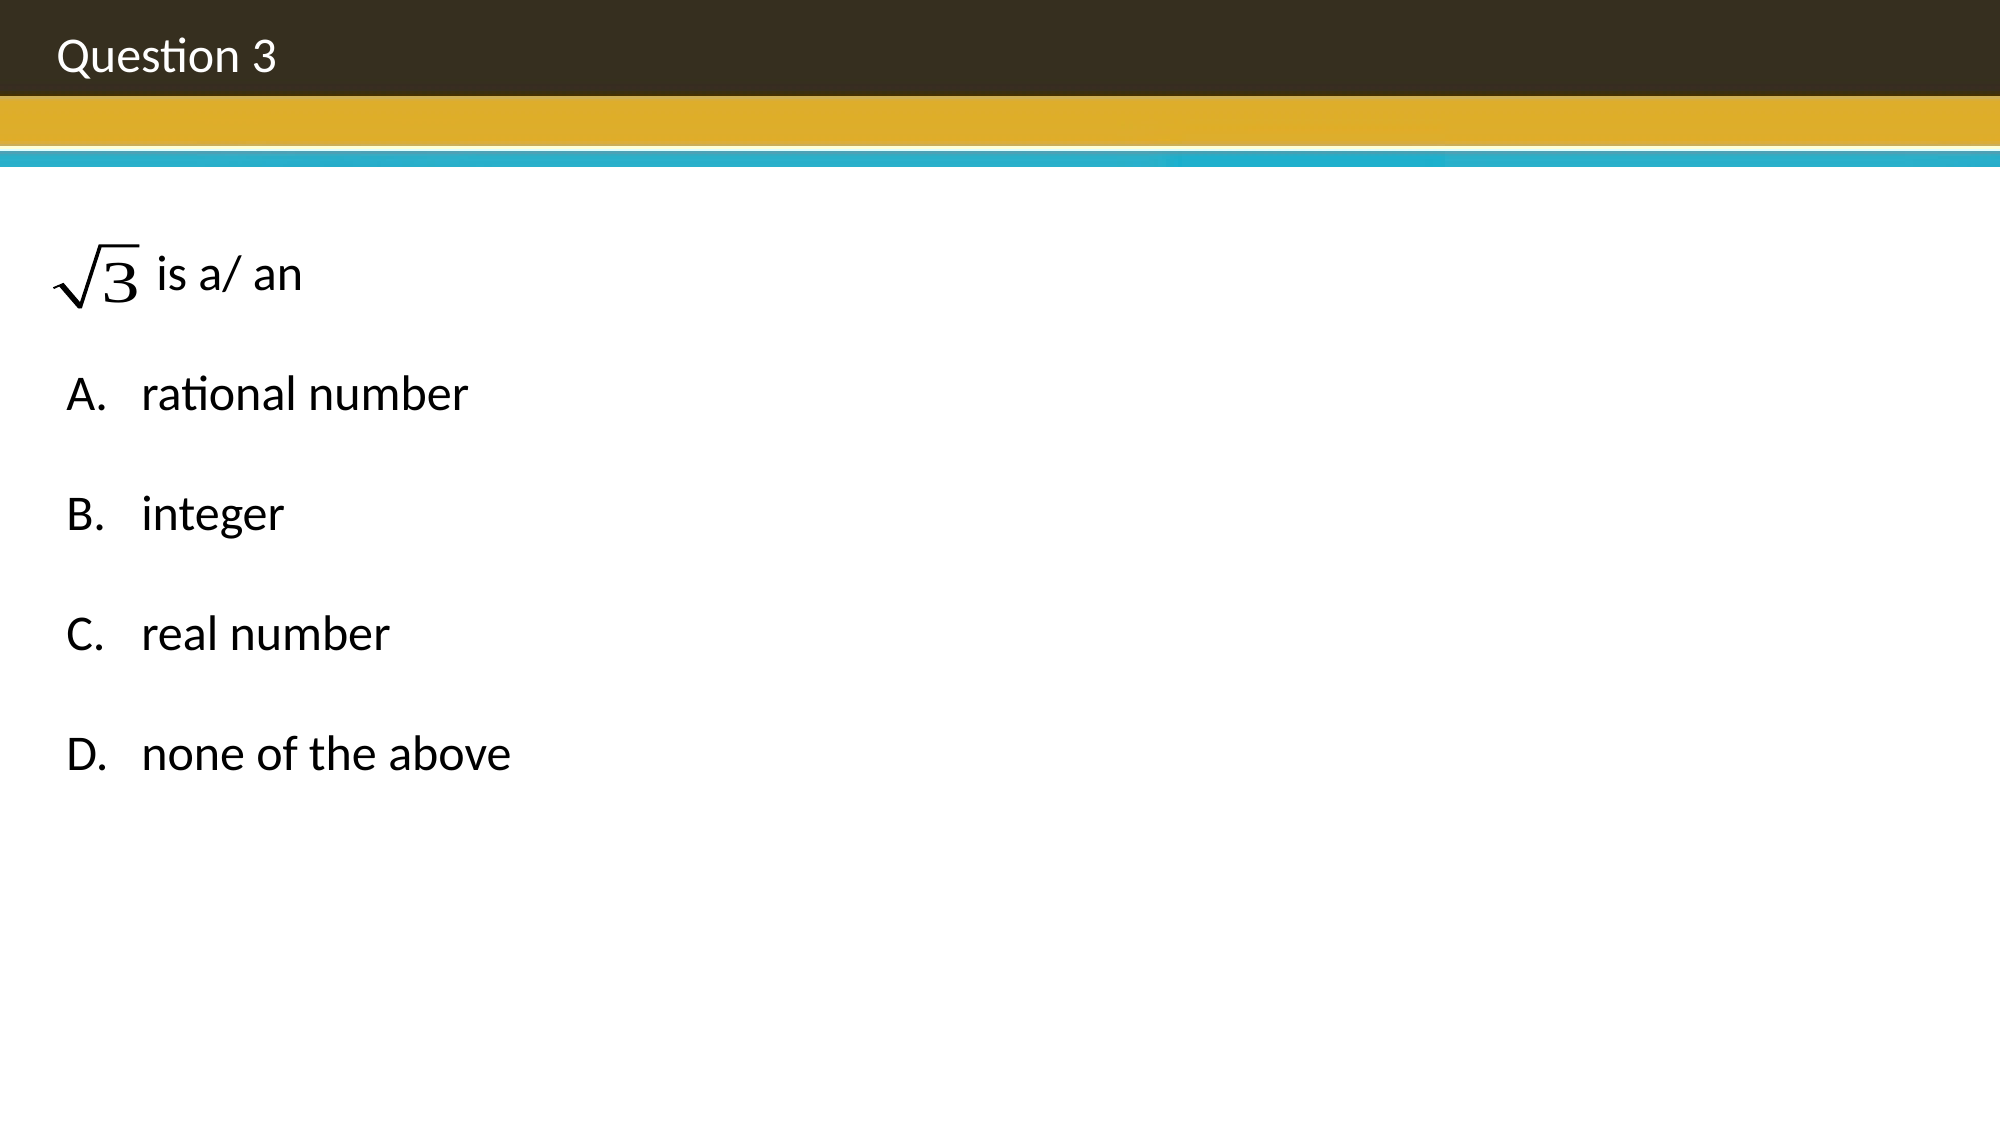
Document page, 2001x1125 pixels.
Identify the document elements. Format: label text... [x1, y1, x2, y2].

text_box is a/ an rational number integer real number none of the above [51, 233, 775, 789]
picture [0, 0, 2000, 167]
picture [40, 233, 155, 323]
text_box Question 3 [41, 14, 293, 90]
